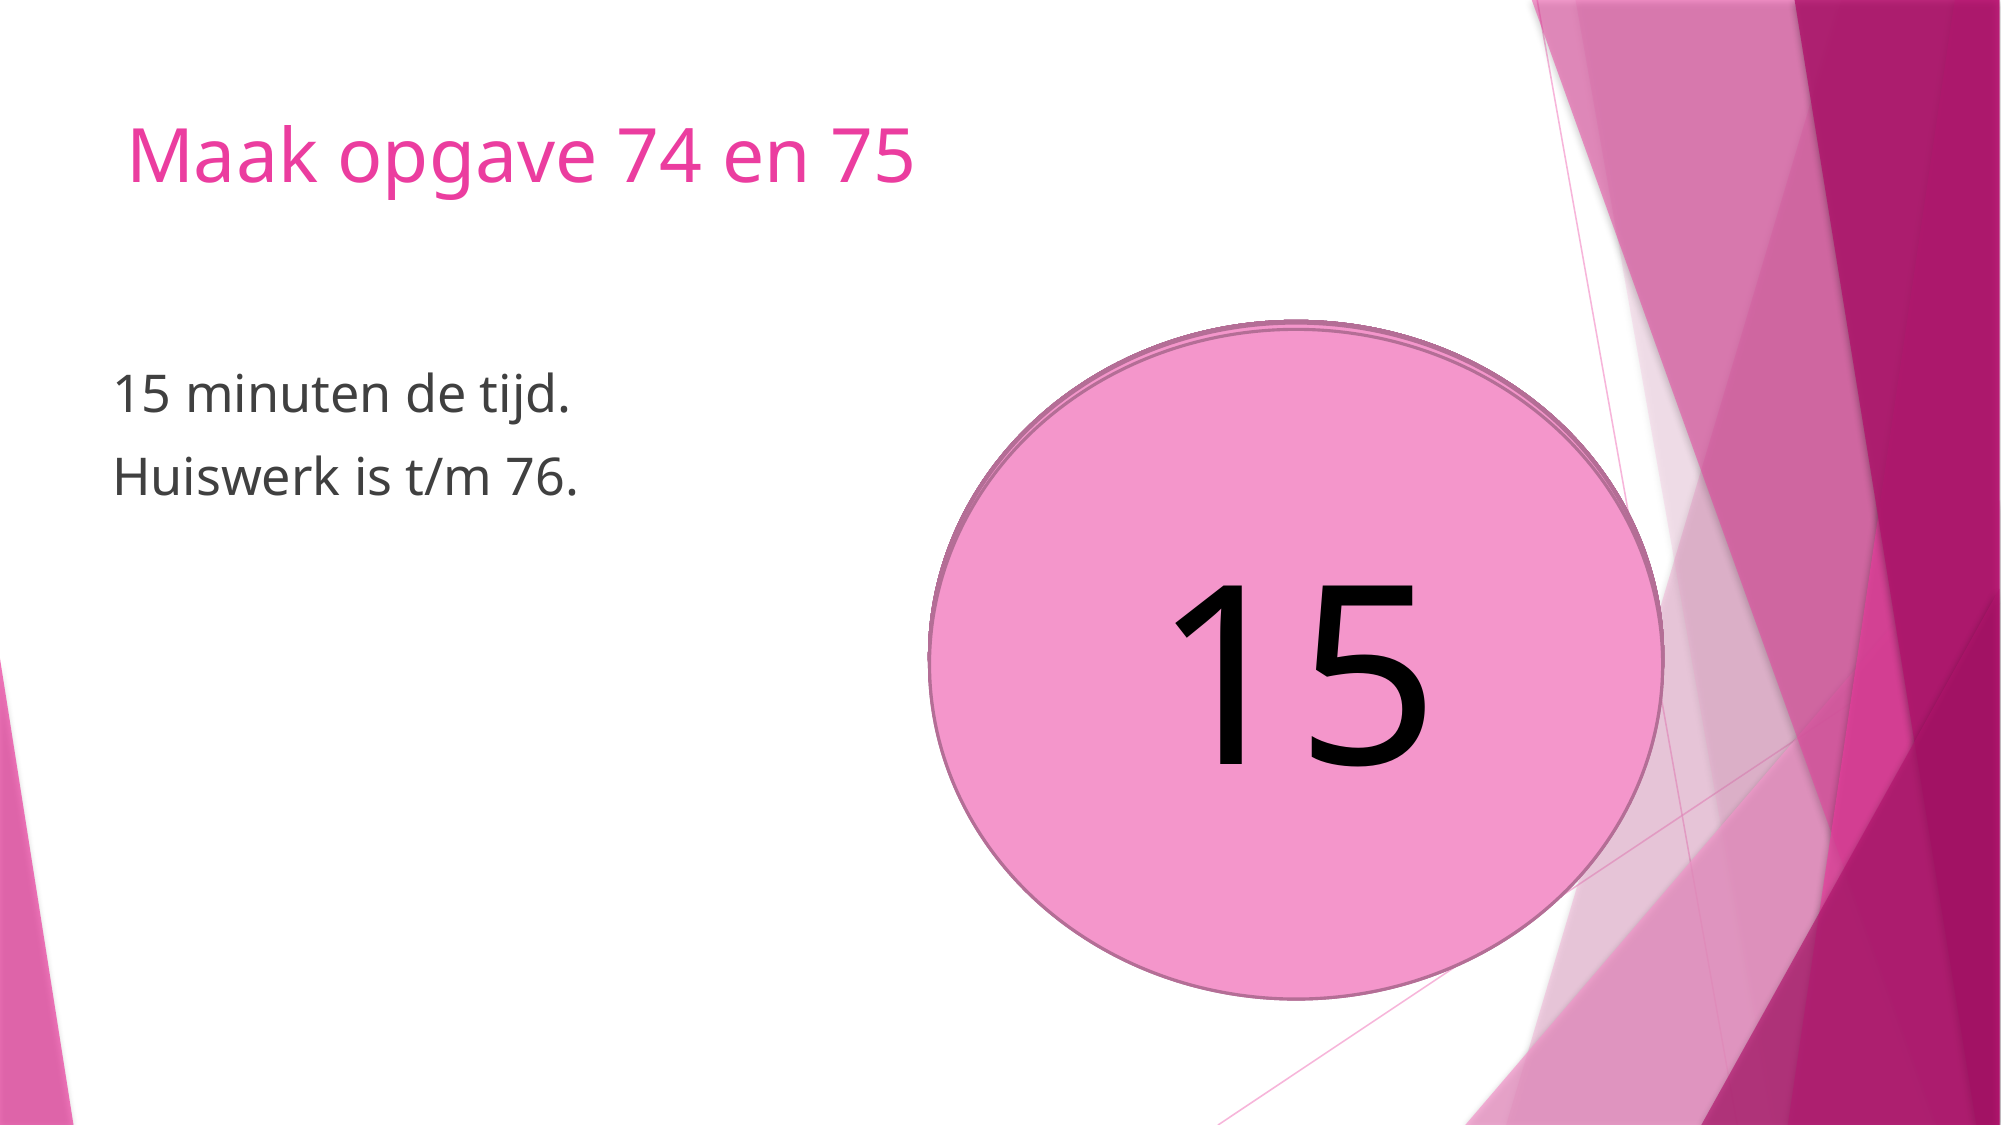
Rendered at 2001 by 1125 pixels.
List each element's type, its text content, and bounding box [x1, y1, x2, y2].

title Maak opgave 74 en 75 [111, 99, 1522, 317]
text_box 14 [930, 321, 1662, 621]
text_box 15 [927, 327, 1665, 1001]
list 15 minuten de tijd. Huiswerk is t/m 76. [97, 352, 817, 960]
